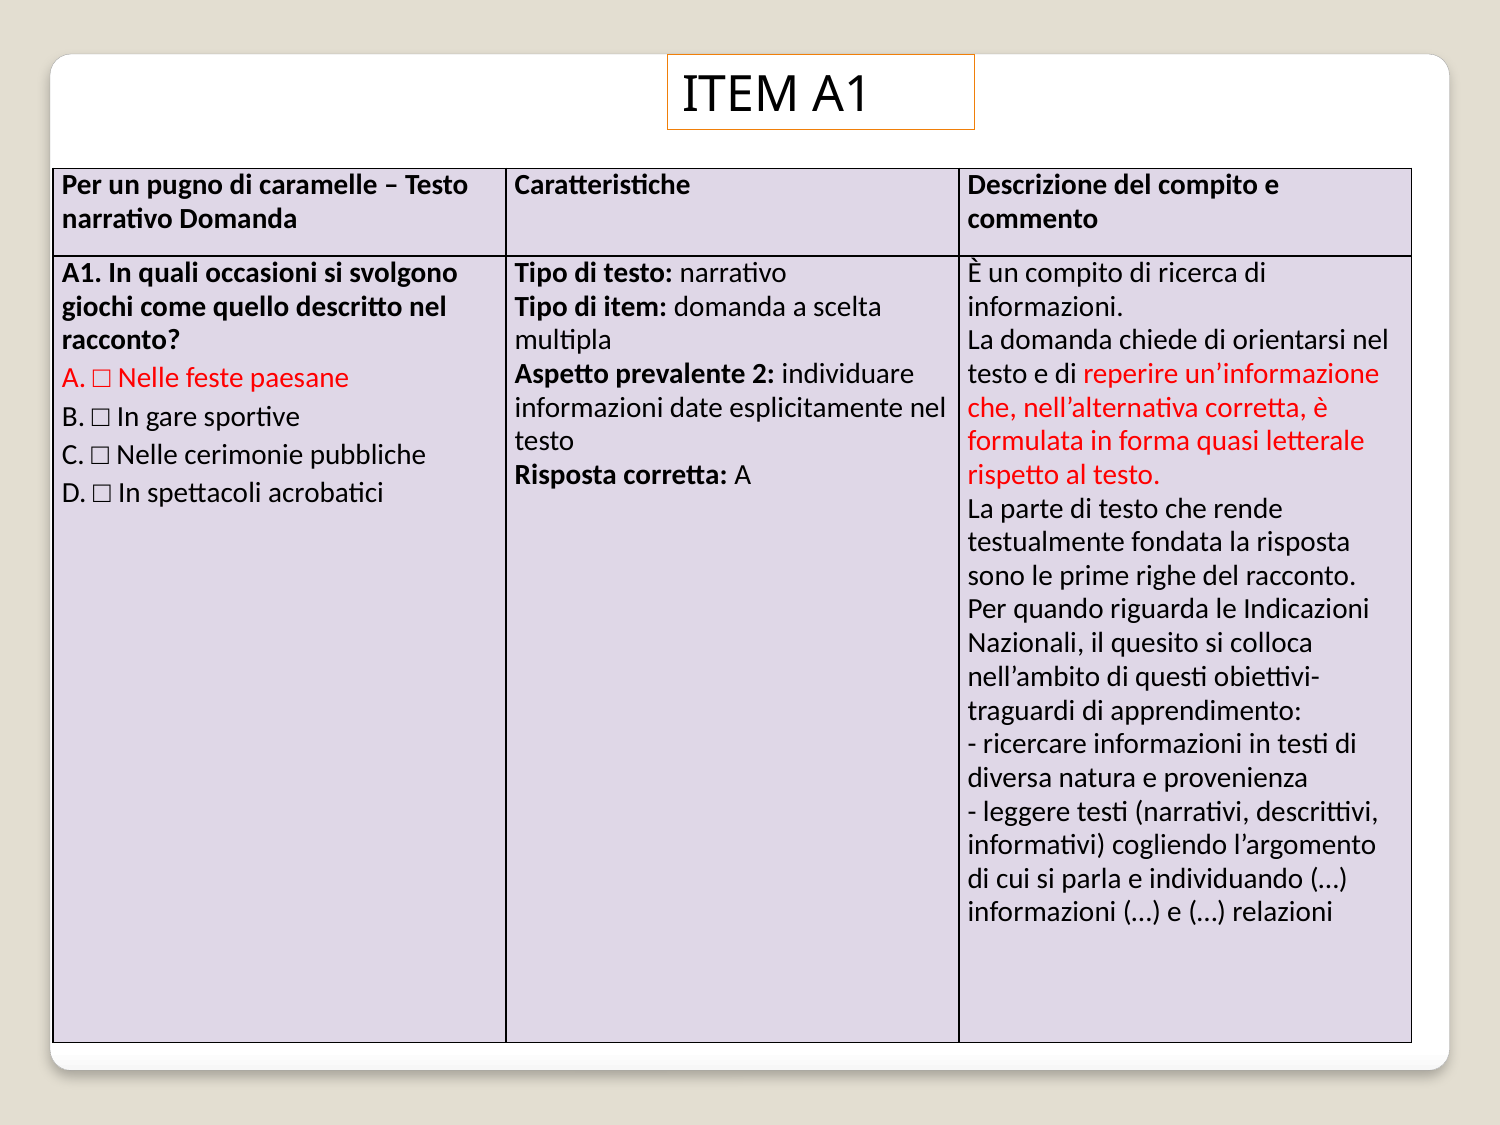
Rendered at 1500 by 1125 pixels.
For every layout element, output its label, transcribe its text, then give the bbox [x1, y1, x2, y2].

table_header Descrizione del compito e commento [960, 169, 1411, 255]
table_cell A1. In quali occasioni si svolgono giochi come quello descritto nel racconto? A. □ Nelle feste paesane B. □ In gare sportive C. □ Nelle cerimonie pubbliche D. □ In spettacoli acrobatici [54, 257, 505, 1042]
table_cell È un compito di ricerca di informazioni. La domanda chiede di orientarsi nel testo e di reperire un’informazione che, nell’alternativa corretta, è formulata in forma quasi letterale rispetto al testo. La parte di testo che rende testualmente fondata la risposta sono le prime righe del racconto. Per quando riguarda le Indicazioni Nazionali, il quesito si colloca nell’ambito di questi obiettivi-traguardi di apprendimento: - ricercare informazioni in testi di diversa natura e provenienza - leggere testi (narrativi, descrittivi, informativi) cogliendo l’argomento di cui si parla e individuando (…) informazioni (…) e (…) relazioni [960, 257, 1411, 1042]
table_header Per un pugno di caramelle – Testo narrativo Domanda [54, 169, 505, 255]
table_header Caratteristiche [507, 169, 958, 255]
text_box ITEM A1 [667, 54, 975, 130]
table_cell Tipo di testo: narrativo Tipo di item: domanda a scelta multipla Aspetto prevalente 2: individuare informazioni date esplicitamente nel testo Risposta corretta: A [507, 257, 958, 1042]
